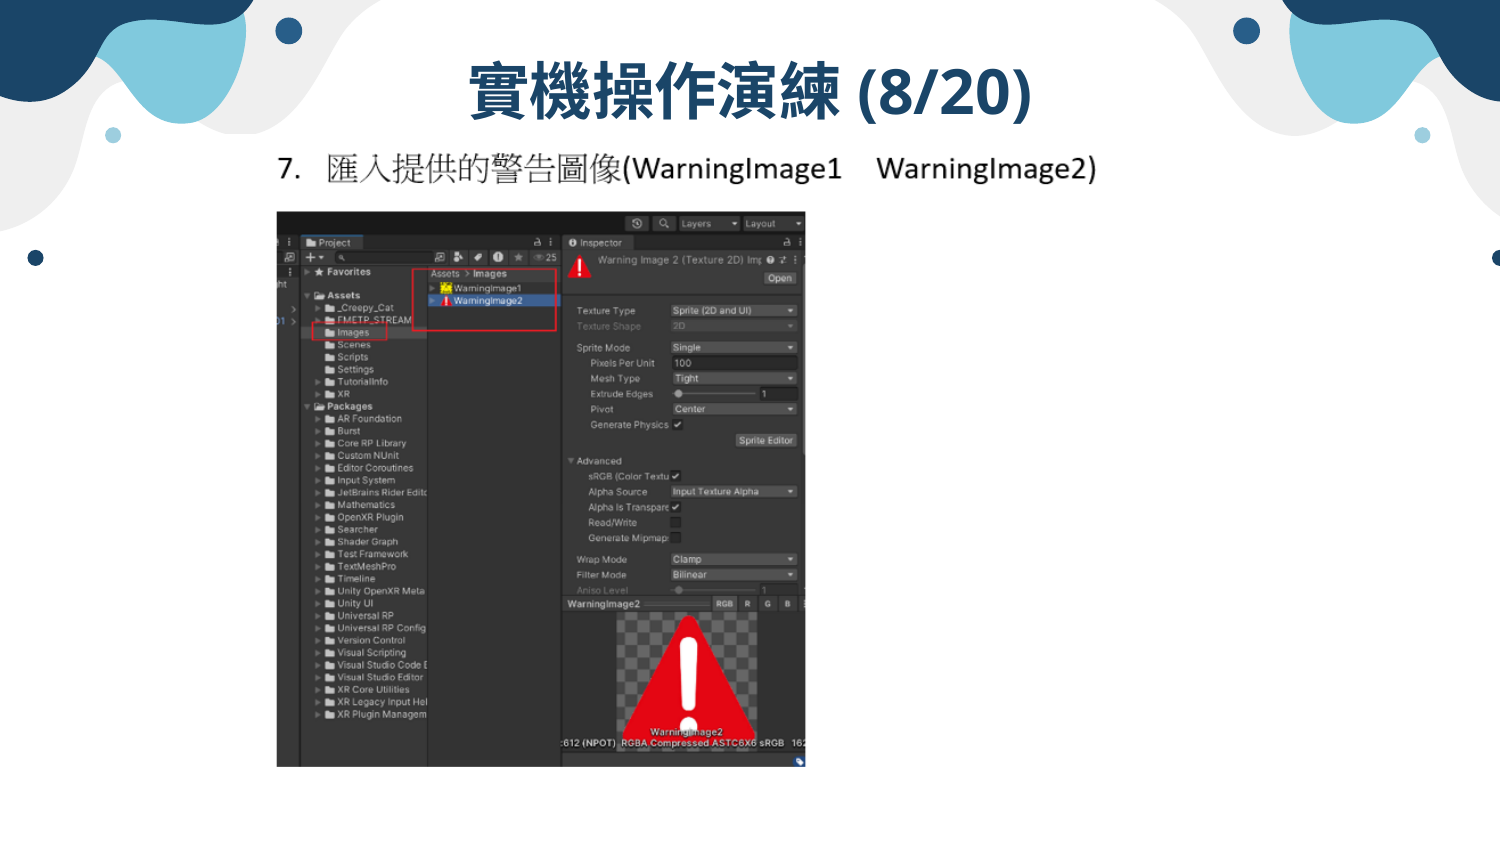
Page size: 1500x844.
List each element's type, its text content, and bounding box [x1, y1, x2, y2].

title 實機操作演練(8/20) [88, 36, 1412, 131]
picture [212, 134, 1162, 824]
